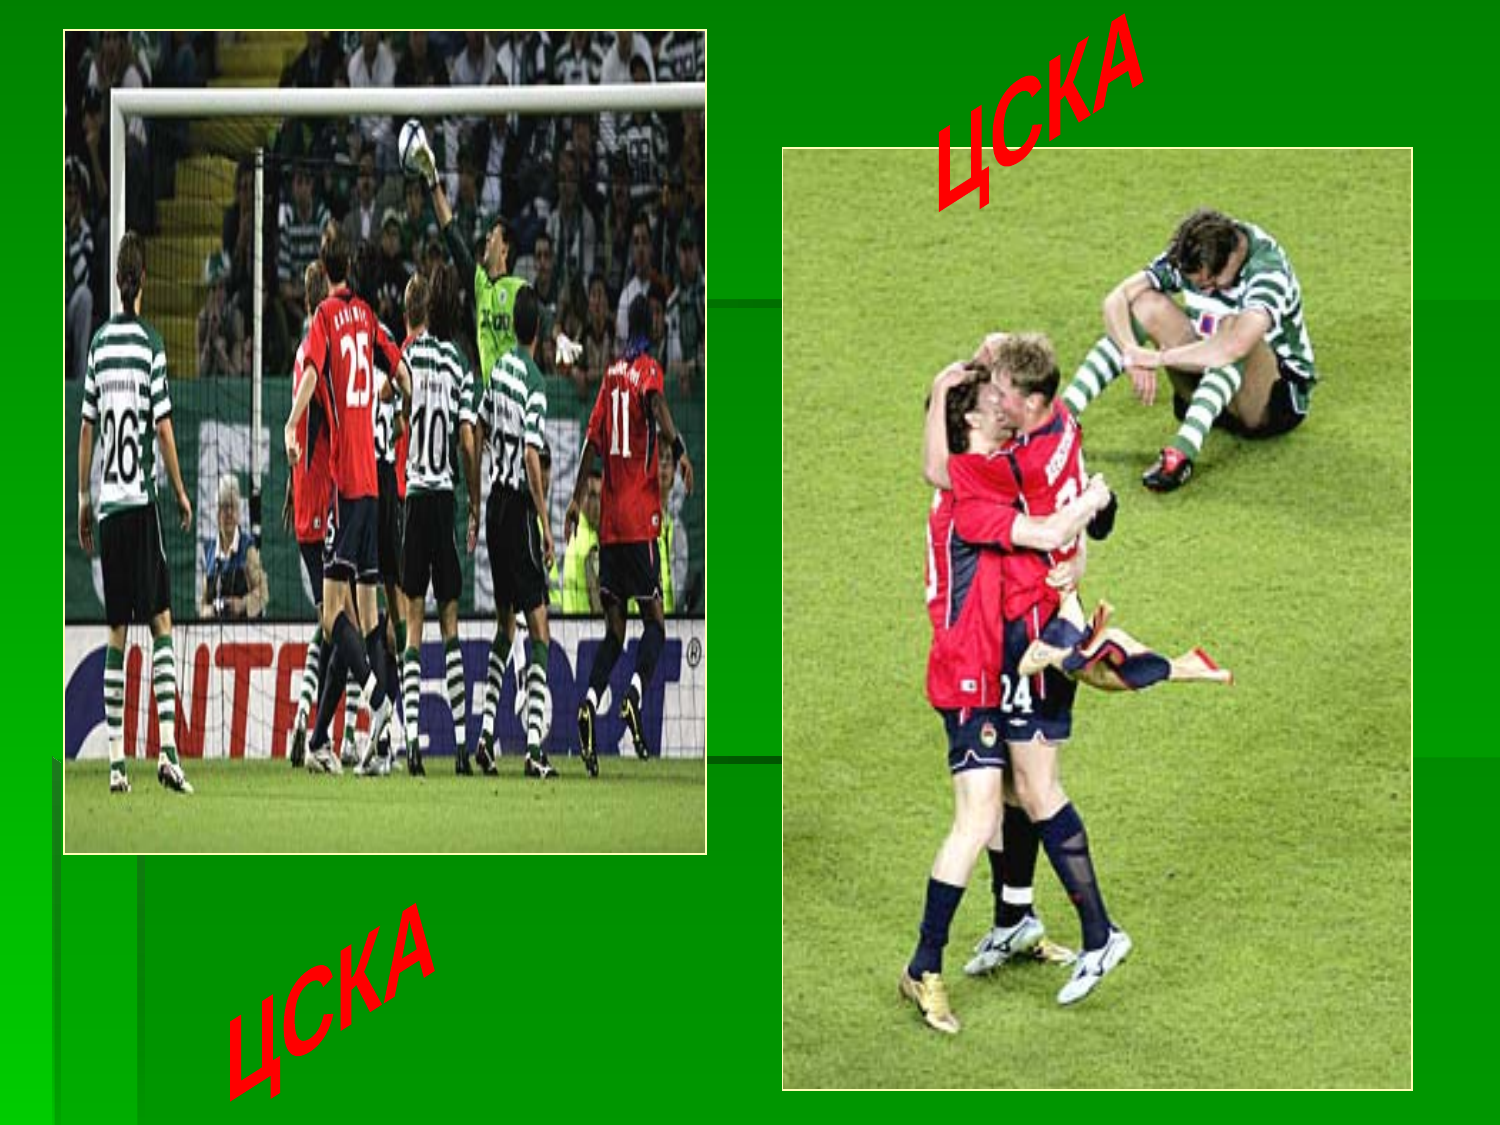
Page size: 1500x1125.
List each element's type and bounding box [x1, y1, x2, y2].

picture [64, 30, 706, 854]
picture [782, 148, 1412, 1090]
